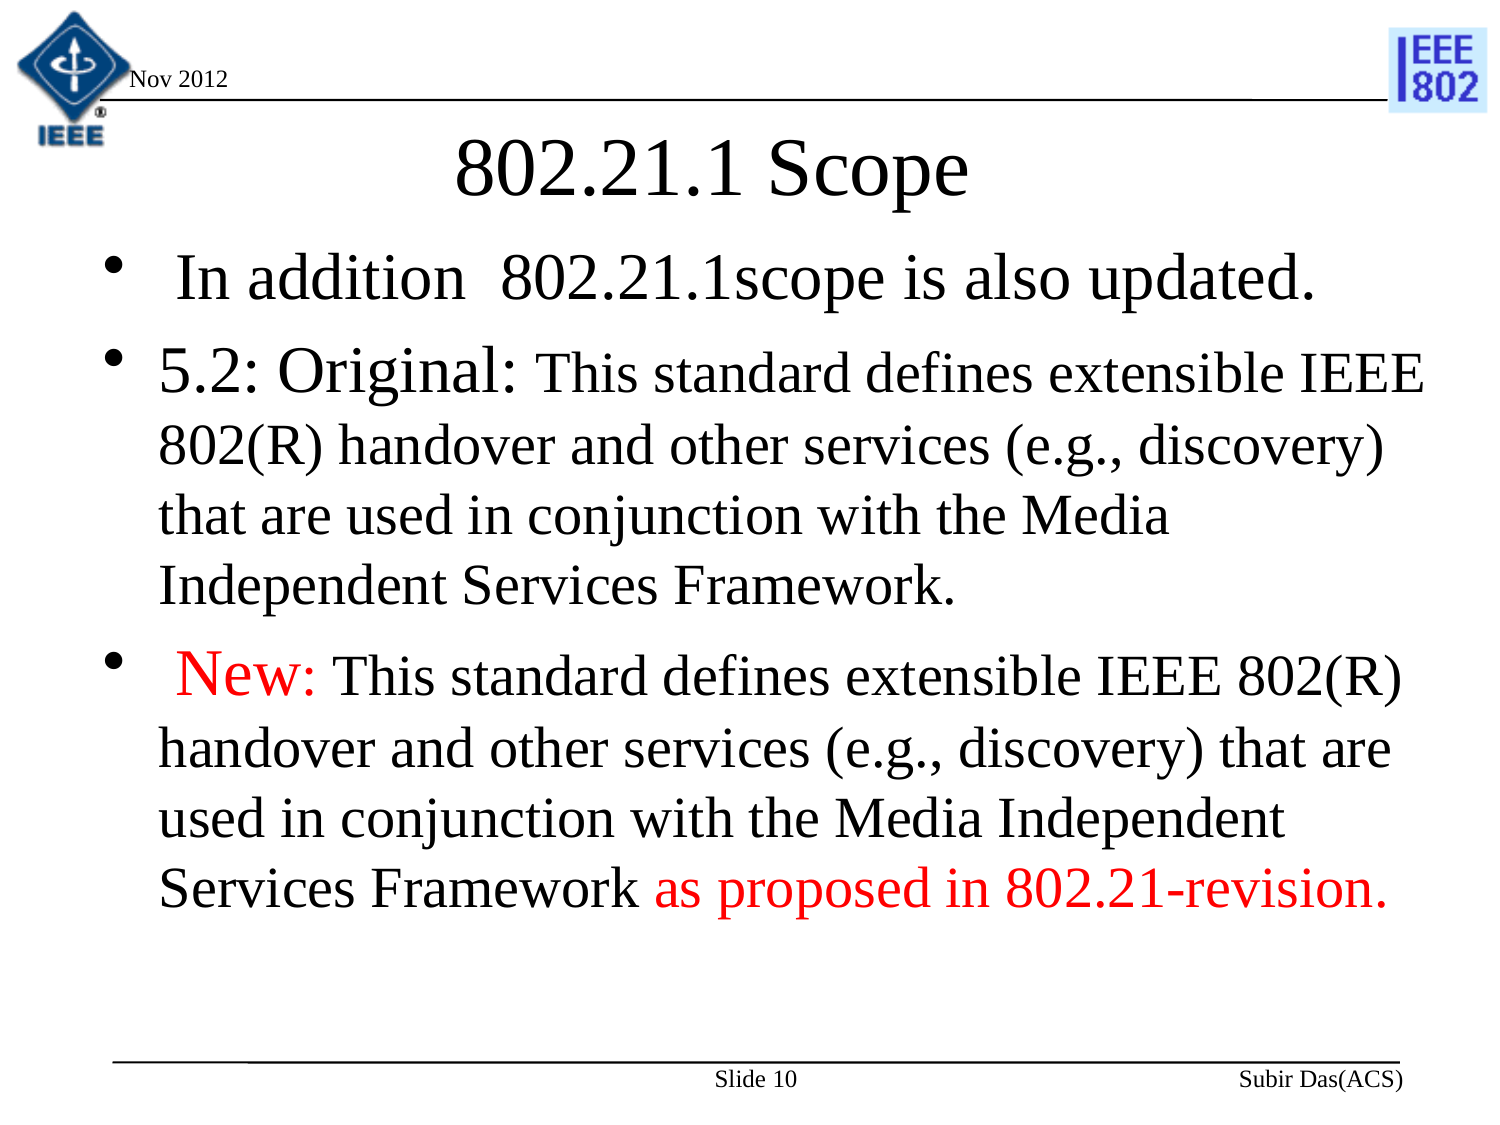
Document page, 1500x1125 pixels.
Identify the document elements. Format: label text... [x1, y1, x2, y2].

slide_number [114, 54, 422, 100]
footer Subir Das(ACS) [1237, 1062, 1404, 1094]
picture [1374, 9, 1499, 138]
slide_number Slide 10 [712, 1061, 800, 1093]
picture [12, 9, 137, 150]
list In addition 802.21.1scope is also updated. 5.2: Original: This standard defines extensible IEEE 802(R) handover and other services (e.g., discovery) that are used in conjunction with the Media Independent Services Framework. New: This standard defines extensible IEEE 802(R) handover and other services (e.g., discovery) that are used in conjunction with the Media Independent Services Framework as proposed in 802.21-revision. [87, 224, 1451, 1076]
title 802.21.1 Scope [74, 74, 1351, 251]
